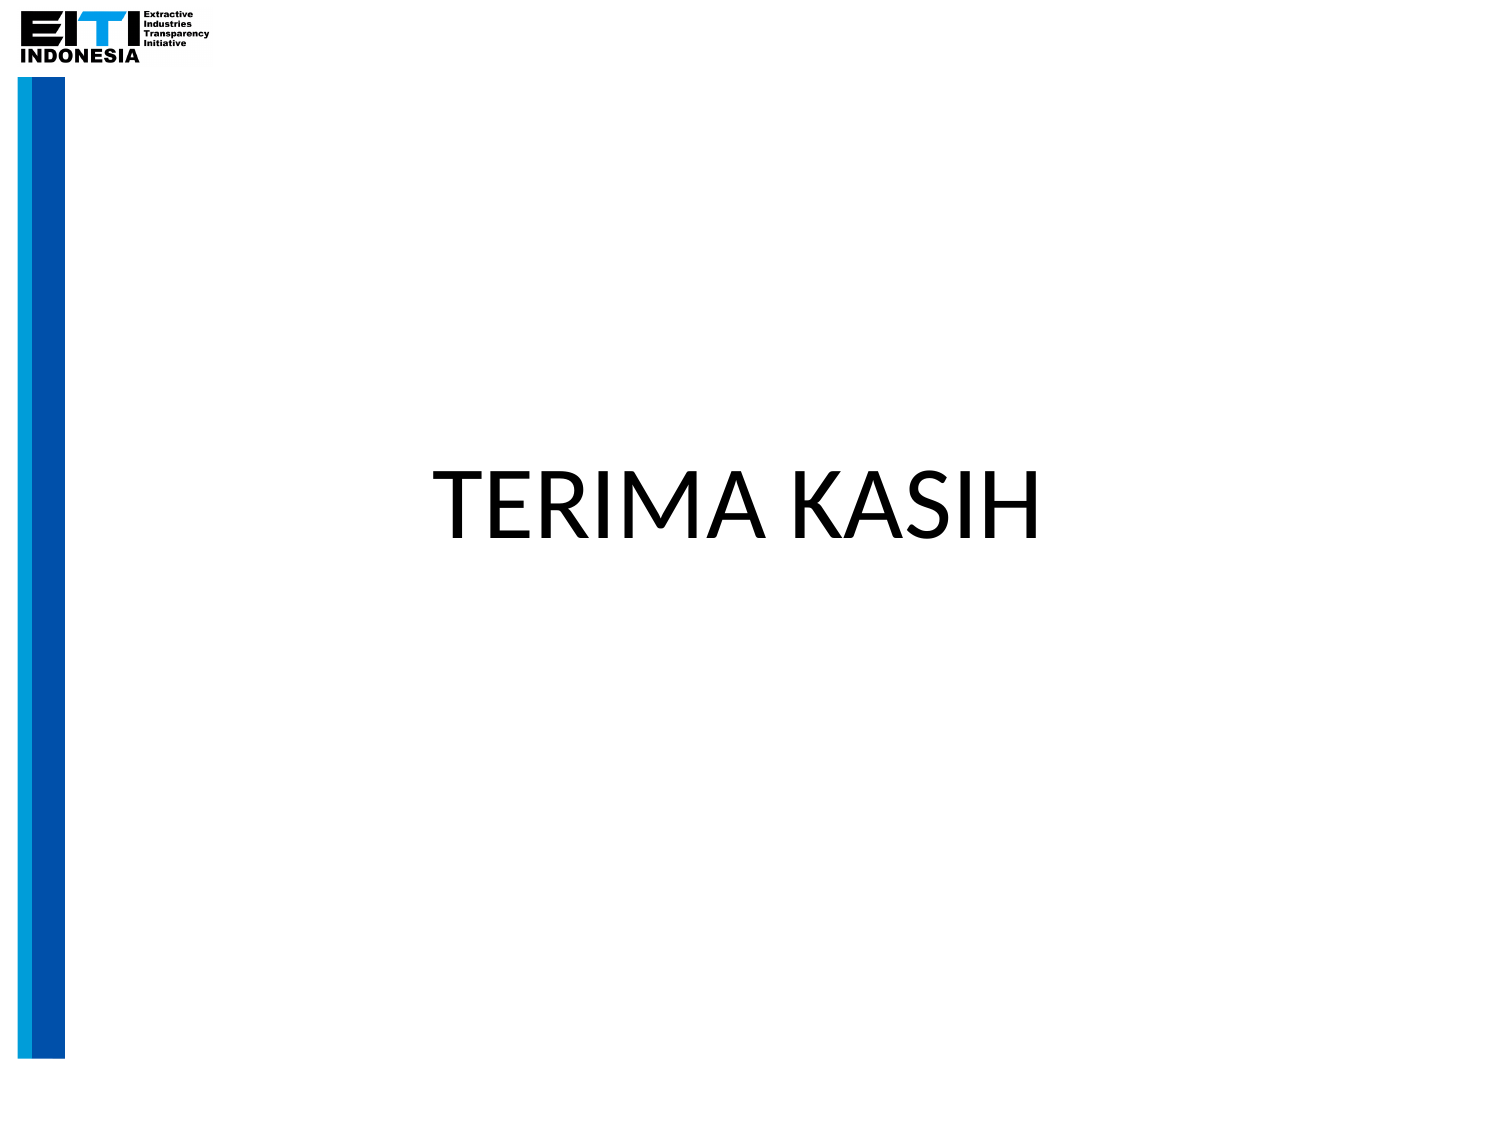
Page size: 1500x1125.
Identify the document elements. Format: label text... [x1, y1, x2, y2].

picture [17, 7, 213, 67]
list TERIMA KASIH [75, 280, 1425, 1047]
